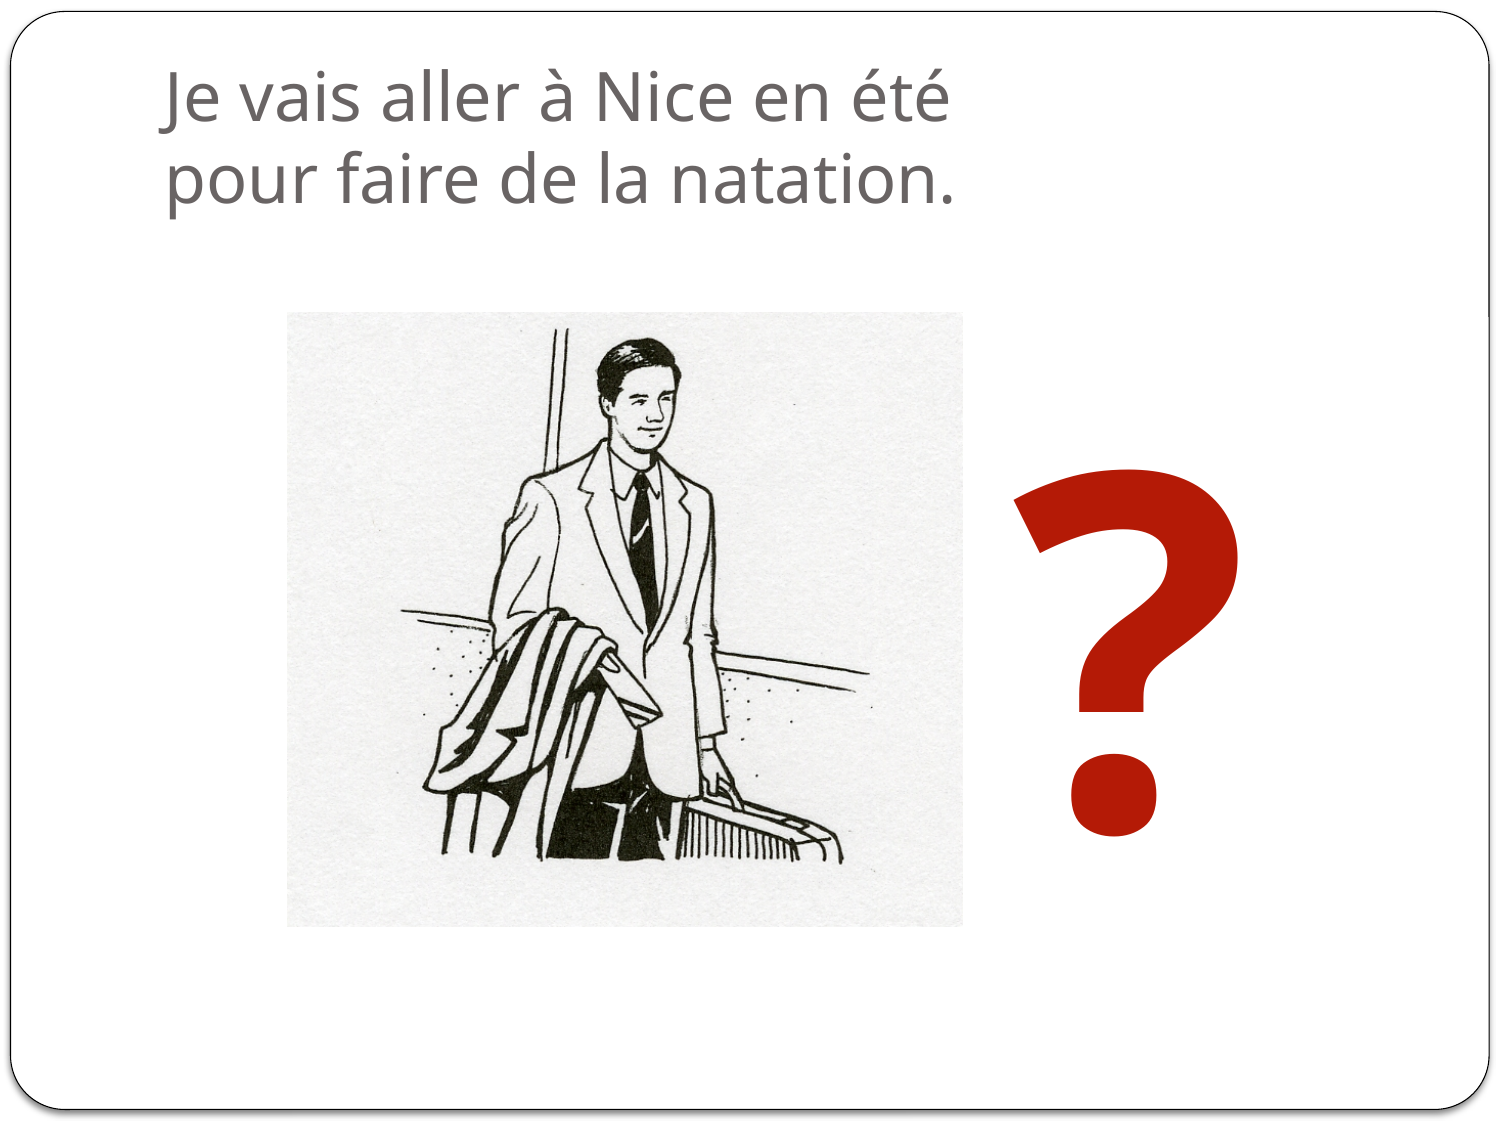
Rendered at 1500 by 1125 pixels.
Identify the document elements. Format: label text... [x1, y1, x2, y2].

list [287, 312, 963, 927]
title Je vais aller à Nice en été pour faire de la natation. [150, 45, 1425, 233]
text_box ? [962, 324, 1300, 938]
